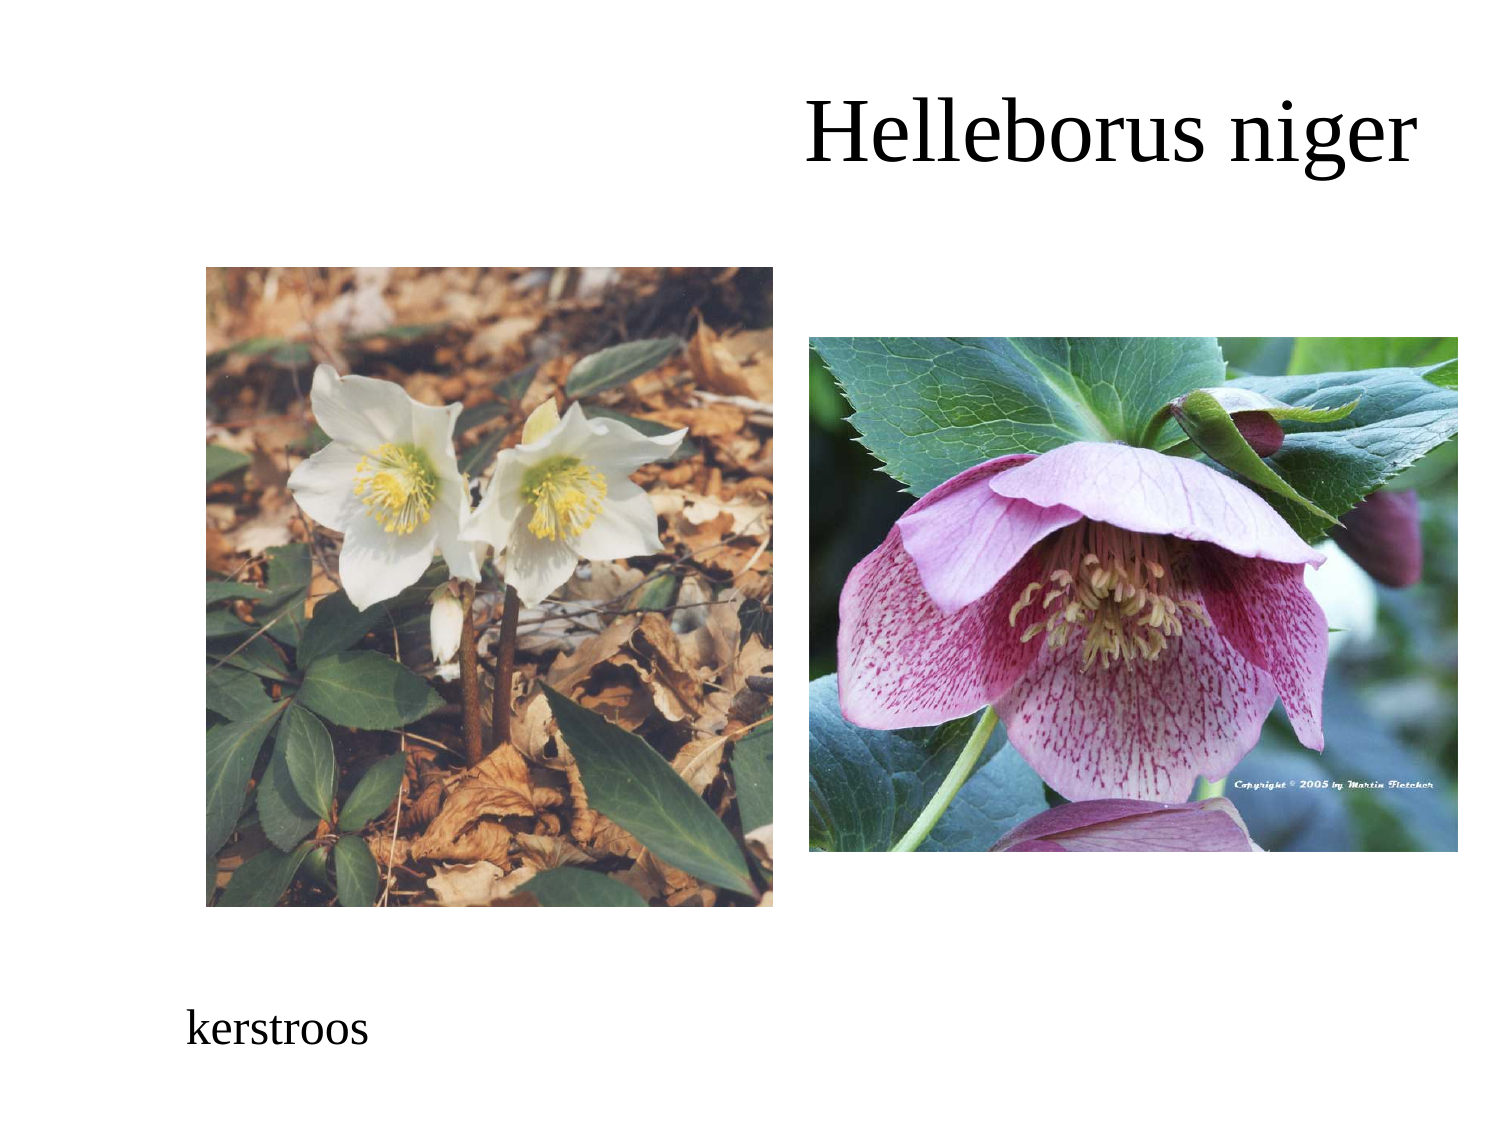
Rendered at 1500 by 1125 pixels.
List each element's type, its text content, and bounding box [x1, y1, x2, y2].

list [206, 266, 773, 908]
title Helleborus niger [159, 31, 1435, 219]
text_box kerstroos [171, 987, 1234, 1063]
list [808, 337, 1459, 853]
